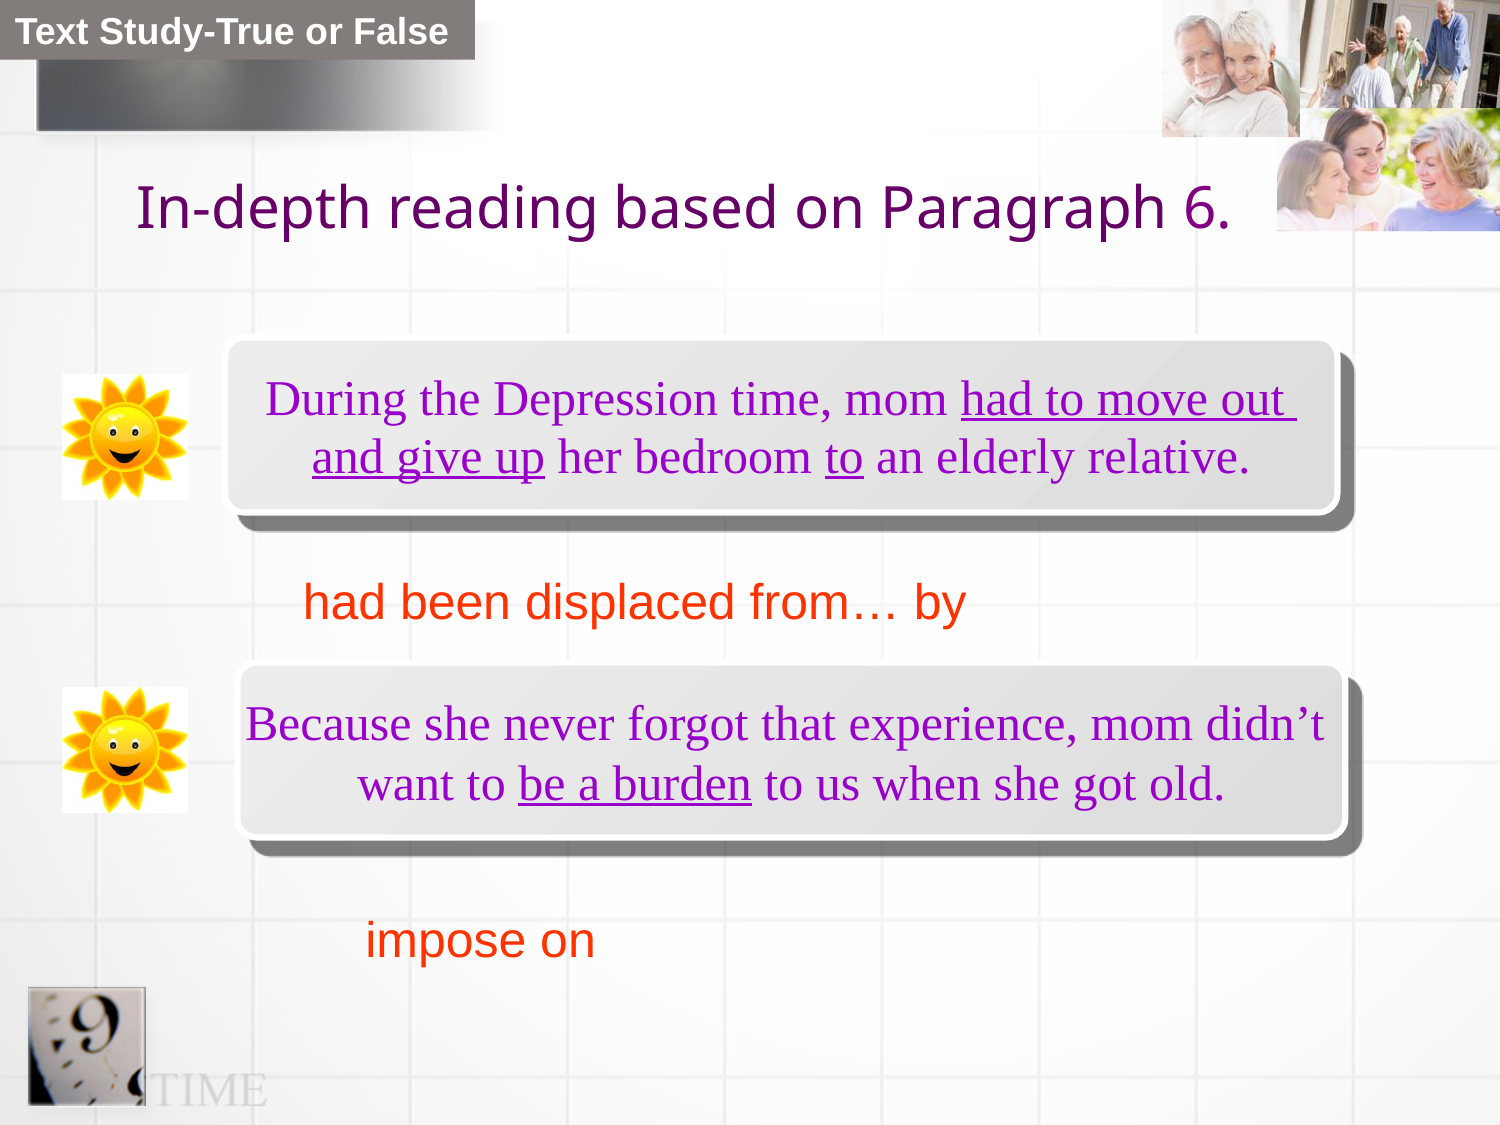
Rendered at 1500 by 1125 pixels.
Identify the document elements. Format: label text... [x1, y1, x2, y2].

text_box impose on [350, 899, 611, 975]
text_box During the Depression time, mom had to move out and give up her bedroom to an elderly relative. [224, 337, 1338, 513]
text_box Text Study-True or False [0, 0, 475, 60]
text_box had been displaced from… by [288, 562, 982, 638]
picture [0, 0, 1500, 1125]
text_box In-depth reading based on Paragraph 6. [122, 162, 1247, 248]
text_box Because she never forgot that experience, mom didn’t want to be a burden to us when she got old. [237, 662, 1346, 838]
